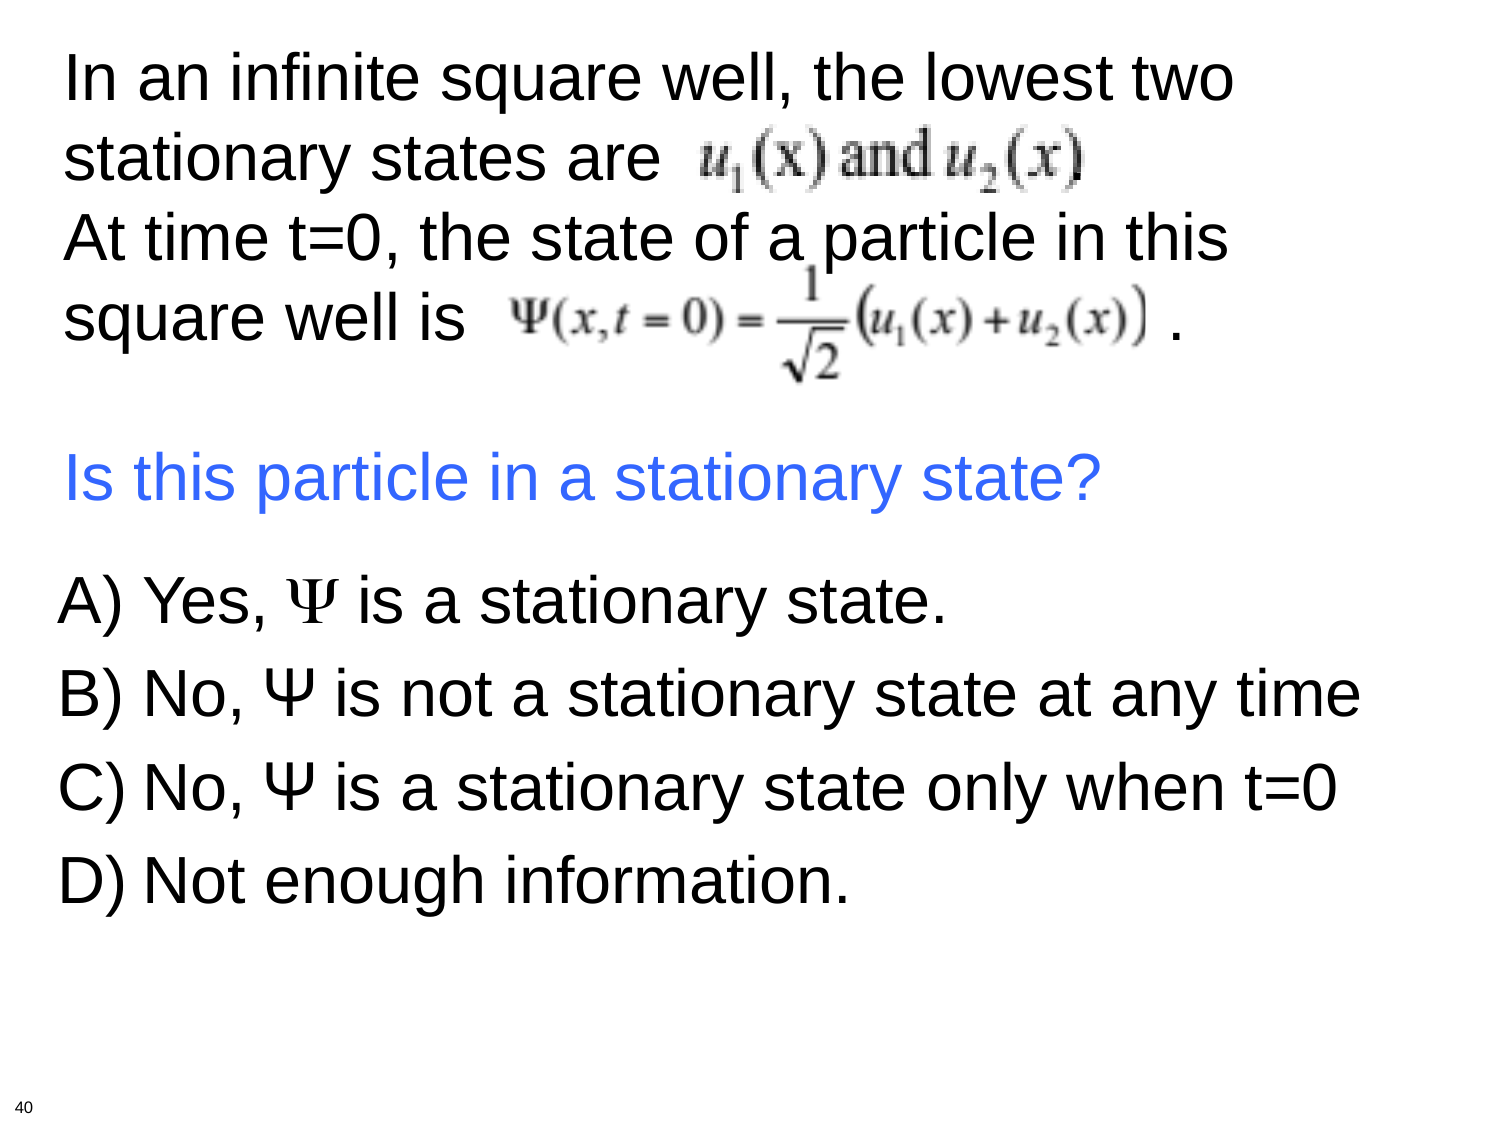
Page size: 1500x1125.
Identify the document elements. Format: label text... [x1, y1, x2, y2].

list Yes, Ψ is a stationary state. No, Ψ is not a stationary state at any time No, Ψ is a stationary state only when t=0 Not enough information. [42, 549, 1452, 1026]
text_box In an infinite square well, the lowest two stationary states are . At time t=0, the state of a particle in this square well is . Is this particle in a stationary state? [48, 26, 1364, 581]
text_box 40 [0, 1089, 50, 1125]
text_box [503, 252, 1146, 393]
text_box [692, 107, 1090, 199]
